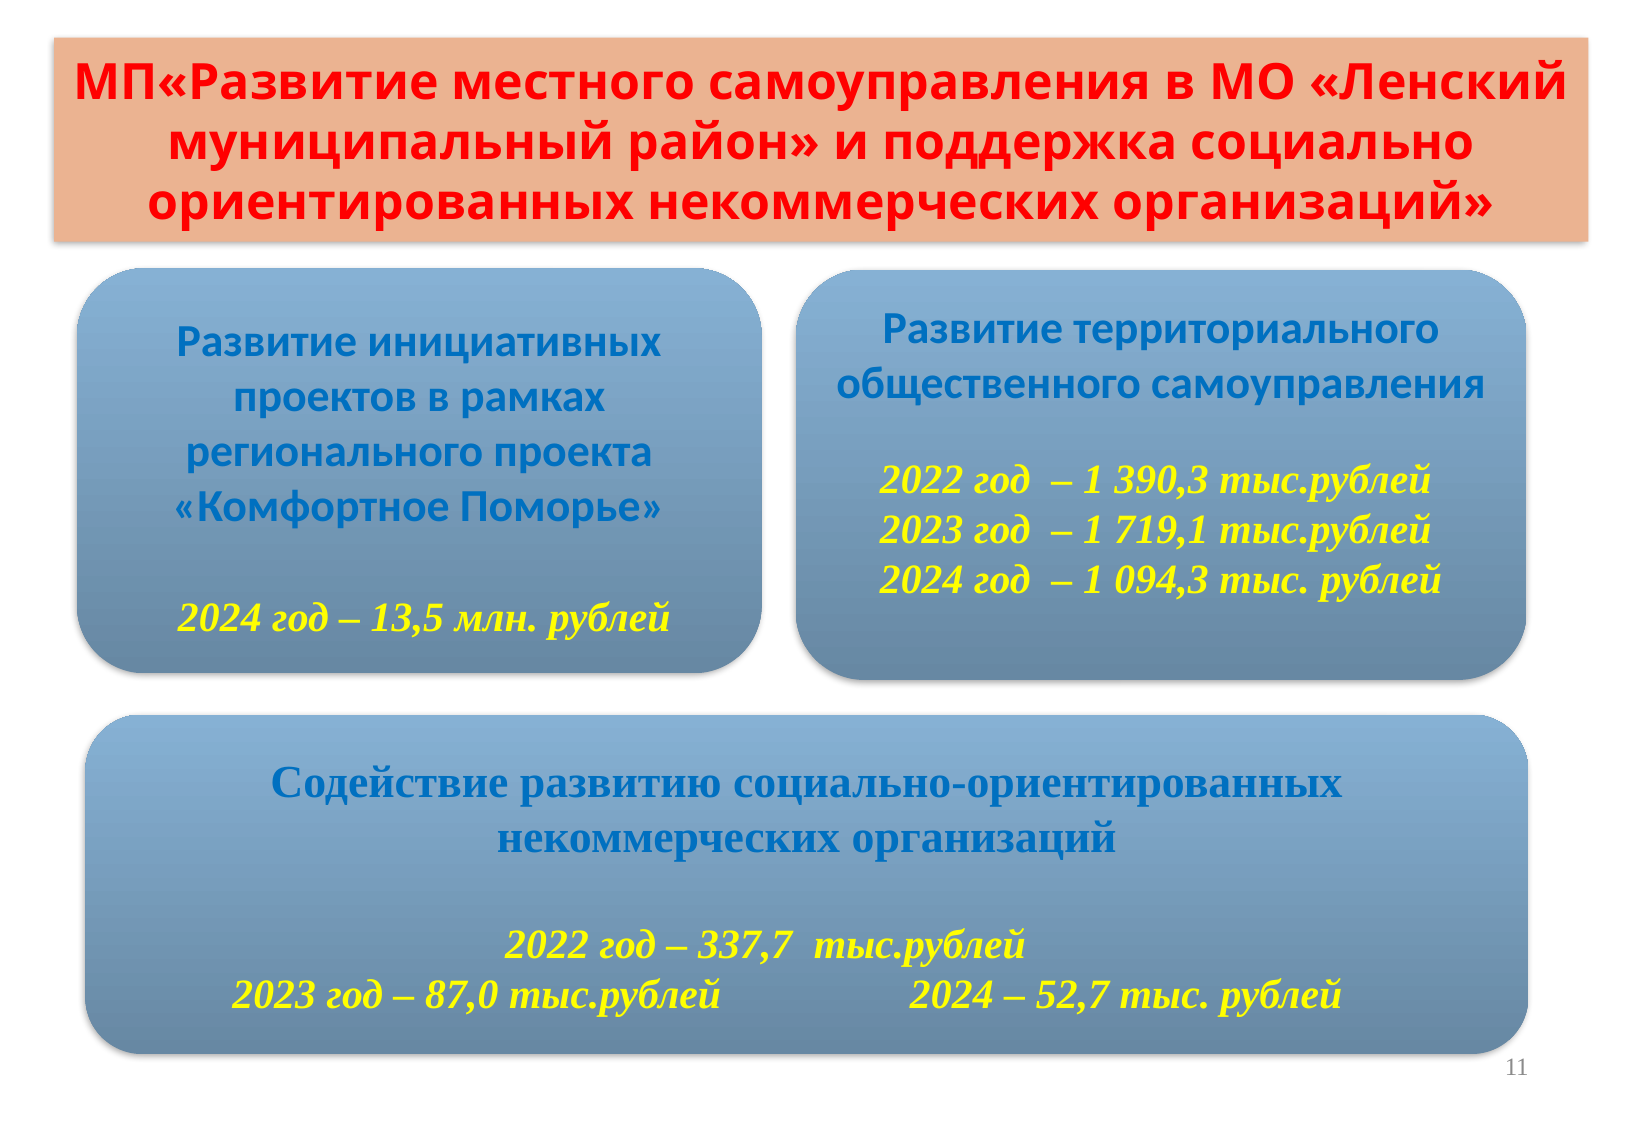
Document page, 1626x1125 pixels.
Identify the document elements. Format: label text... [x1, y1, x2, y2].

text_box [808, 208, 1510, 293]
text_box МП«Развитие местного самоуправления в МО «Ленский муниципальный район» и поддержка социально ориентированных некоммерческих организаций» [54, 37, 1589, 242]
text_box Содействие развитию социально-ориентированных некоммерческих организаций 2022 год – 337,7 тыс.рублей 2023 год – 87,0 тыс.рублей 2024 – 52,7 тыс. рублей [85, 714, 1529, 1055]
text_box [1164, 1024, 1544, 1100]
text_box [699, 266, 808, 611]
text_box [1510, 256, 1559, 615]
text_box [58, 266, 139, 611]
text_box [52, 698, 709, 773]
text_box Развитие территориального общественного самоуправления 2022 год – 1 390,3 тыс.рублей 2023 год – 1 719,1 тыс.рублей 2024 год – 1 094,3 тыс. рублей [795, 269, 1527, 680]
text_box Развитие инициативных проектов в рамках регионального проекта «Комфортное Поморье» 2024 год – 13,5 млн. рублей [77, 268, 762, 674]
